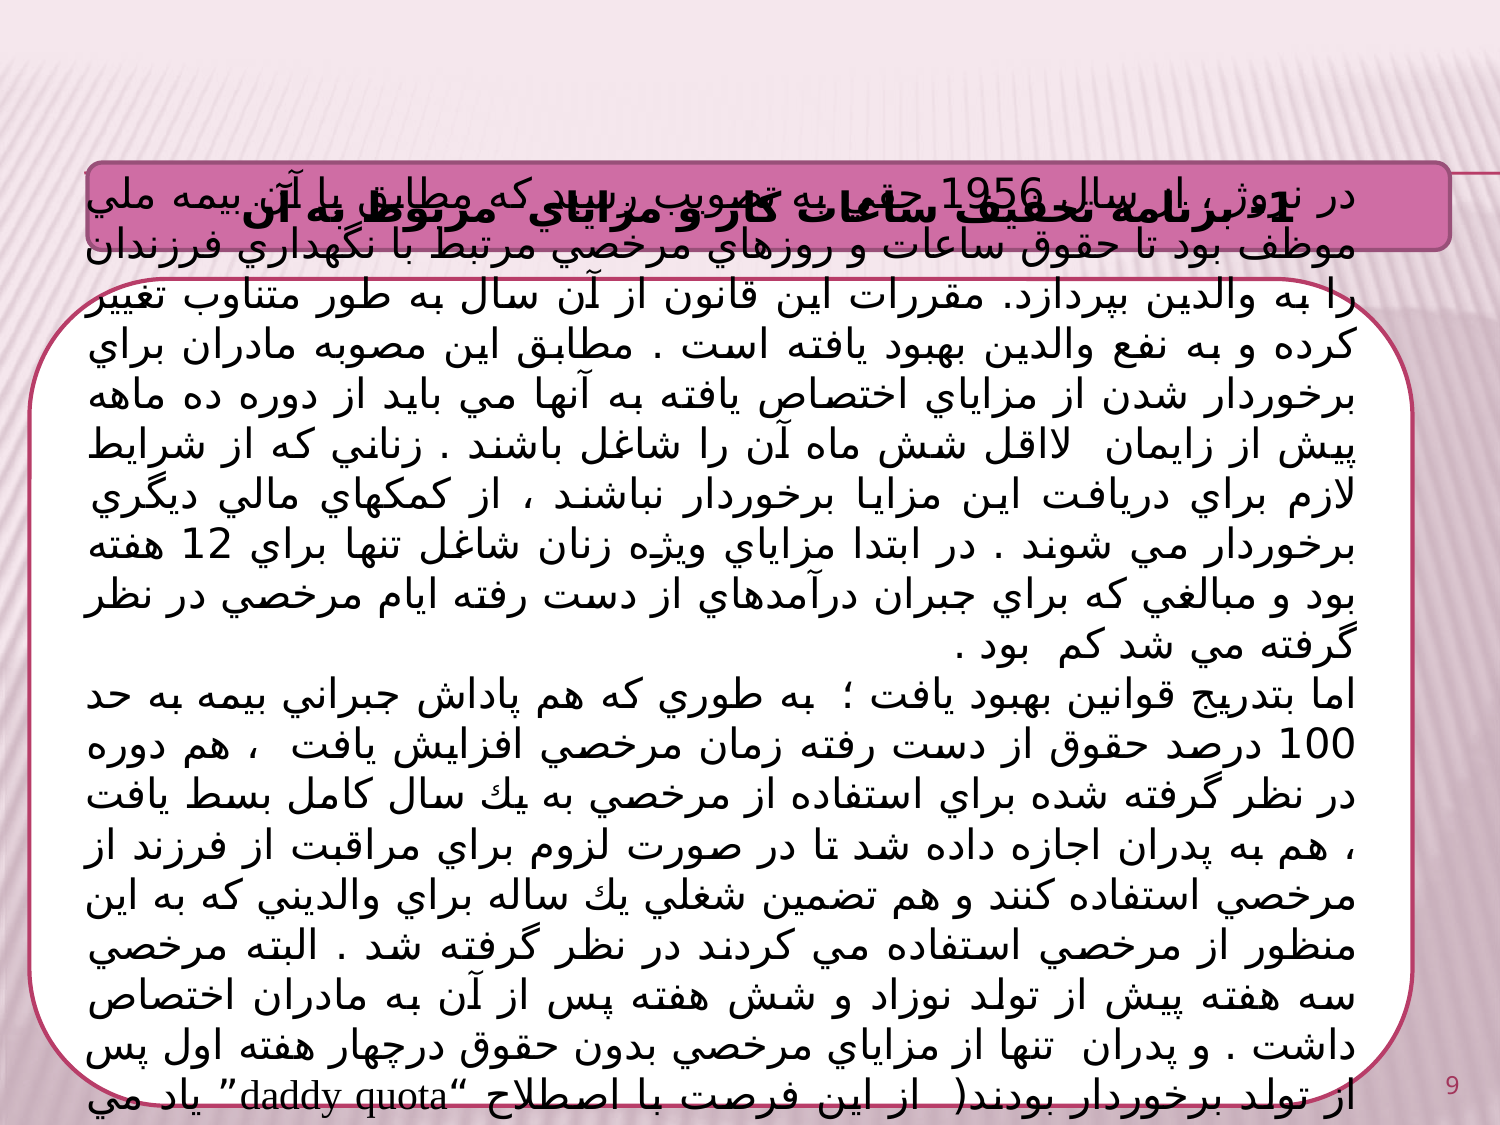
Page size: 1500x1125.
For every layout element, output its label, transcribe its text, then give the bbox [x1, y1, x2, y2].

text_box در نروژ ، از سال 1956 حقي به تصويب رسيد كه مطابق با آن بيمه ملي موظف بود تا حقوق ساعات و روزهاي مرخصي مرتبط با نگهداري فرزندان را به والدين بپردازد. مقررات اين قانون از آن سال به طور متناوب تغيير كرده و به نفع والدين بهبود يافته است . مطابق اين مصوبه مادران براي برخوردار شدن از مزاياي اختصاص يافته به آنها مي بايد از دوره ده ماهه پيش از زايمان لااقل شش ماه آن را شاغل باشند . زناني كه از شرايط لازم براي دريافت اين مزايا برخوردار نباشند ، از كمكهاي مالي ديگري برخوردار مي شوند . در ابتدا مزاياي ويژه زنان شاغل تنها براي 12 هفته بود و مبالغي كه براي جبران درآمدهاي از دست رفته ايام مرخصي در نظر گرفته مي شد كم بود . اما بتدريج قوانين بهبود يافت ؛ به طوري كه هم پاداش جبراني بيمه به حد 100 درصد حقوق از دست رفته زمان مرخصي افزايش يافت ، هم دوره در نظر گرفته شده براي استفاده از مرخصي به يك سال كامل بسط يافت ، هم به پدران اجازه داده شد تا در صورت لزوم براي مراقبت از فرزند از مرخصي استفاده كنند و هم تضمين شغلي يك ساله براي والديني كه به اين منظور از مرخصي استفاده مي كردند در نظر گرفته شد . البته مرخصي سه هفته پيش از تولد نوزاد و شش هفته پس از آن به مادران اختصاص داشت . و پدران تنها از مزاياي مرخصي بدون حقوق درچهار هفته اول پس از تولد برخوردار بودند( از اين فرصت با اصطلاح “daddy quota” ياد مي شود ) . [27, 276, 1415, 1108]
text_box 1- برنامه تخفيف ساعات كار و مزاياي مربوط به آن [85, 160, 1453, 253]
slide_number 9 [1350, 1061, 1475, 1103]
